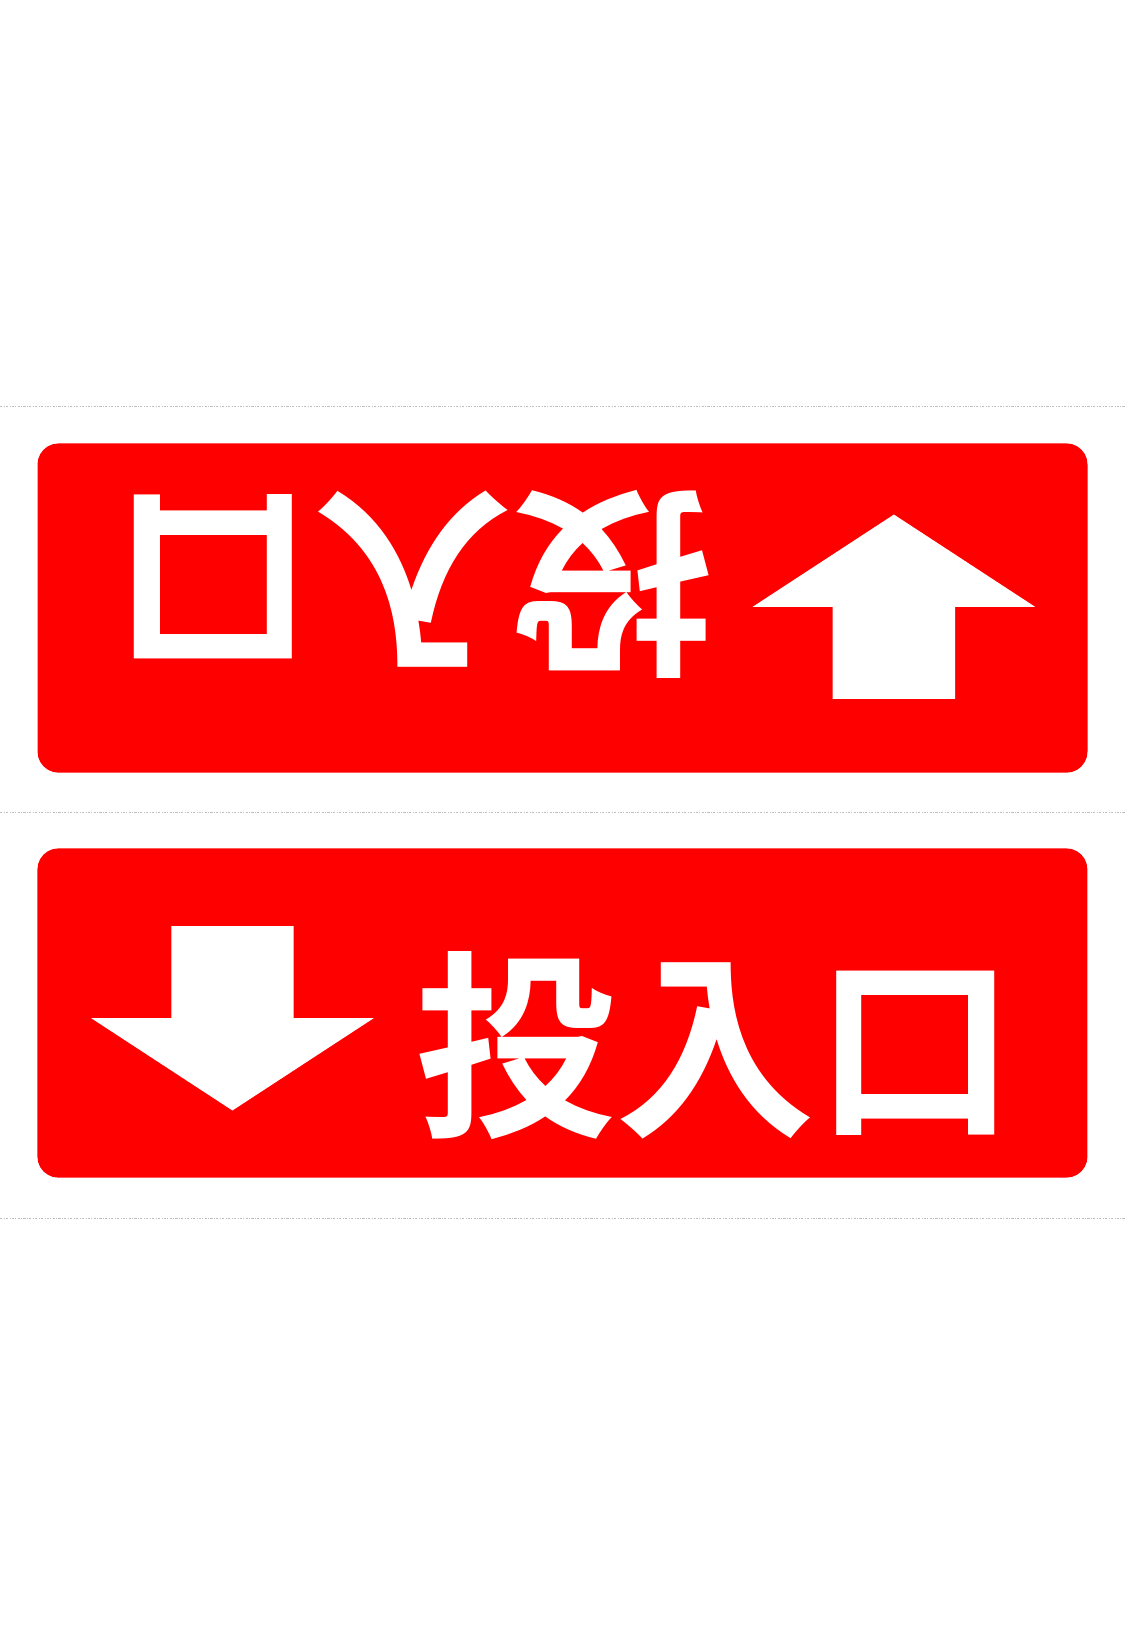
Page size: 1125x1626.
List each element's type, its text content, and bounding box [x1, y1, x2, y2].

text_box [749, 513, 1039, 701]
text_box 投入口 [400, 914, 1031, 1170]
text_box [36, 442, 1089, 774]
text_box [87, 925, 378, 1112]
text_box 投入口 [98, 461, 729, 716]
text_box [36, 847, 1089, 1179]
